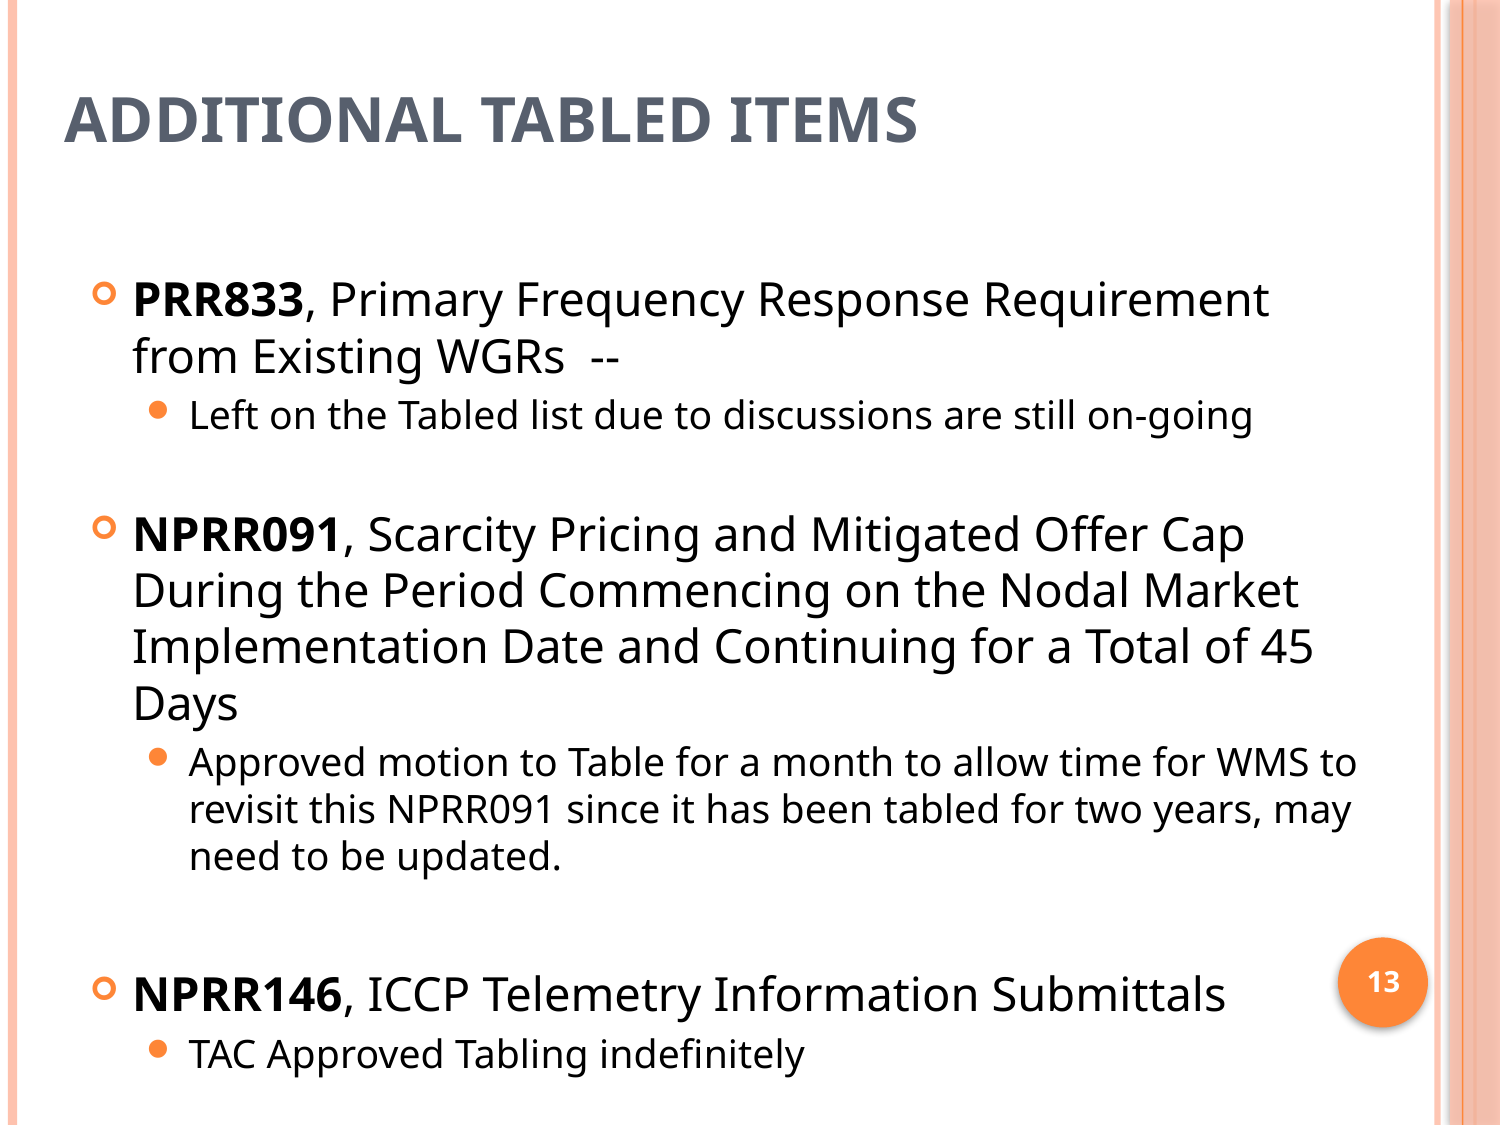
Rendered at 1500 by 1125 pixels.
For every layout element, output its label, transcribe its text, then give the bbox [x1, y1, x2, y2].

title Additional Tabled Items [50, 50, 1438, 238]
slide_number 13 [1333, 940, 1434, 1027]
list PRR833, Primary Frequency Response Requirement from Existing WGRs -- Left on the Tabled list due to discussions are still on-going NPRR091, Scarcity Pricing and Mitigated Offer Cap During the Period Commencing on the Nodal Market Implementation Date and Continuing for a Total of 45 Days Approved motion to Table for a month to allow time for WMS to revisit this NPRR091 since it has been tabled for two years, may need to be updated. NPRR146, ICCP Telemetry Information Submittals TAC Approved Tabling indefinitely [75, 262, 1375, 1088]
